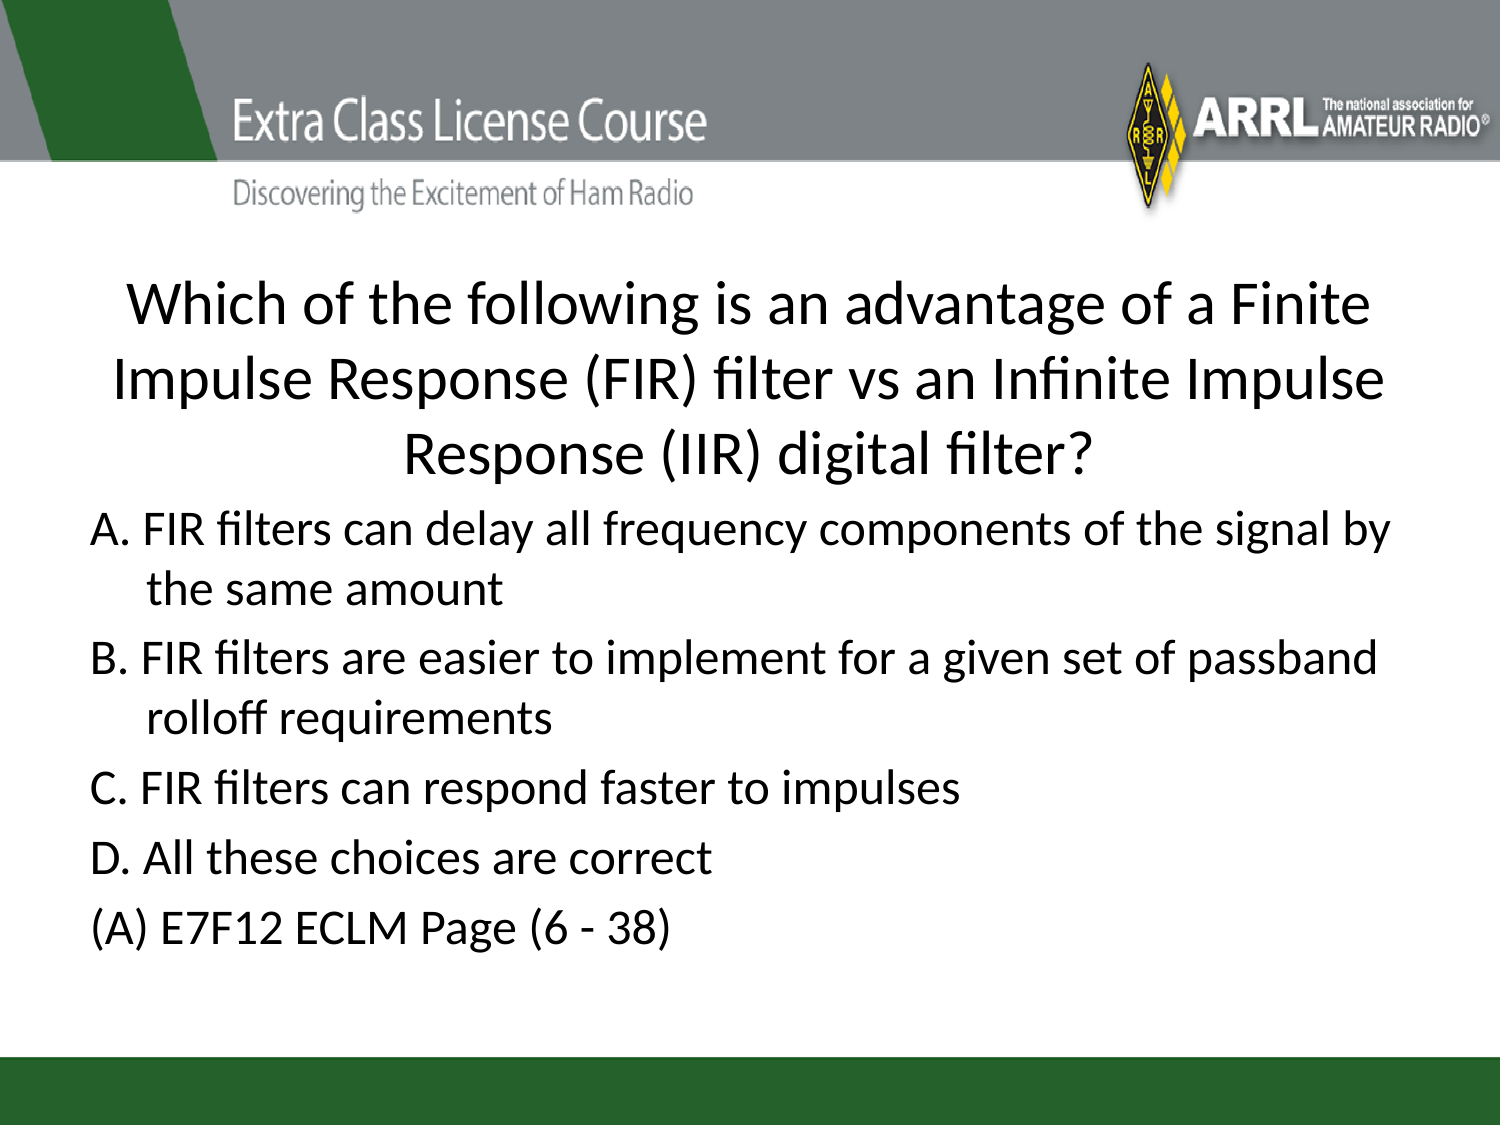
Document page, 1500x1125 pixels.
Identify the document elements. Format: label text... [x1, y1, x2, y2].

picture [0, 0, 1500, 1125]
list A. FIR filters can delay all frequency components of the signal by the same amount B. FIR filters are easier to implement for a given set of passband rolloff requirements C. FIR filters can respond faster to impulses D. All these choices are correct (A) E7F12 ECLM Page (6 - 38) [75, 487, 1425, 1005]
title Which of the following is an advantage of a Finite Impulse Response (FIR) filter vs an Infinite Impulse Response (IIR) digital filter? [75, 254, 1425, 435]
